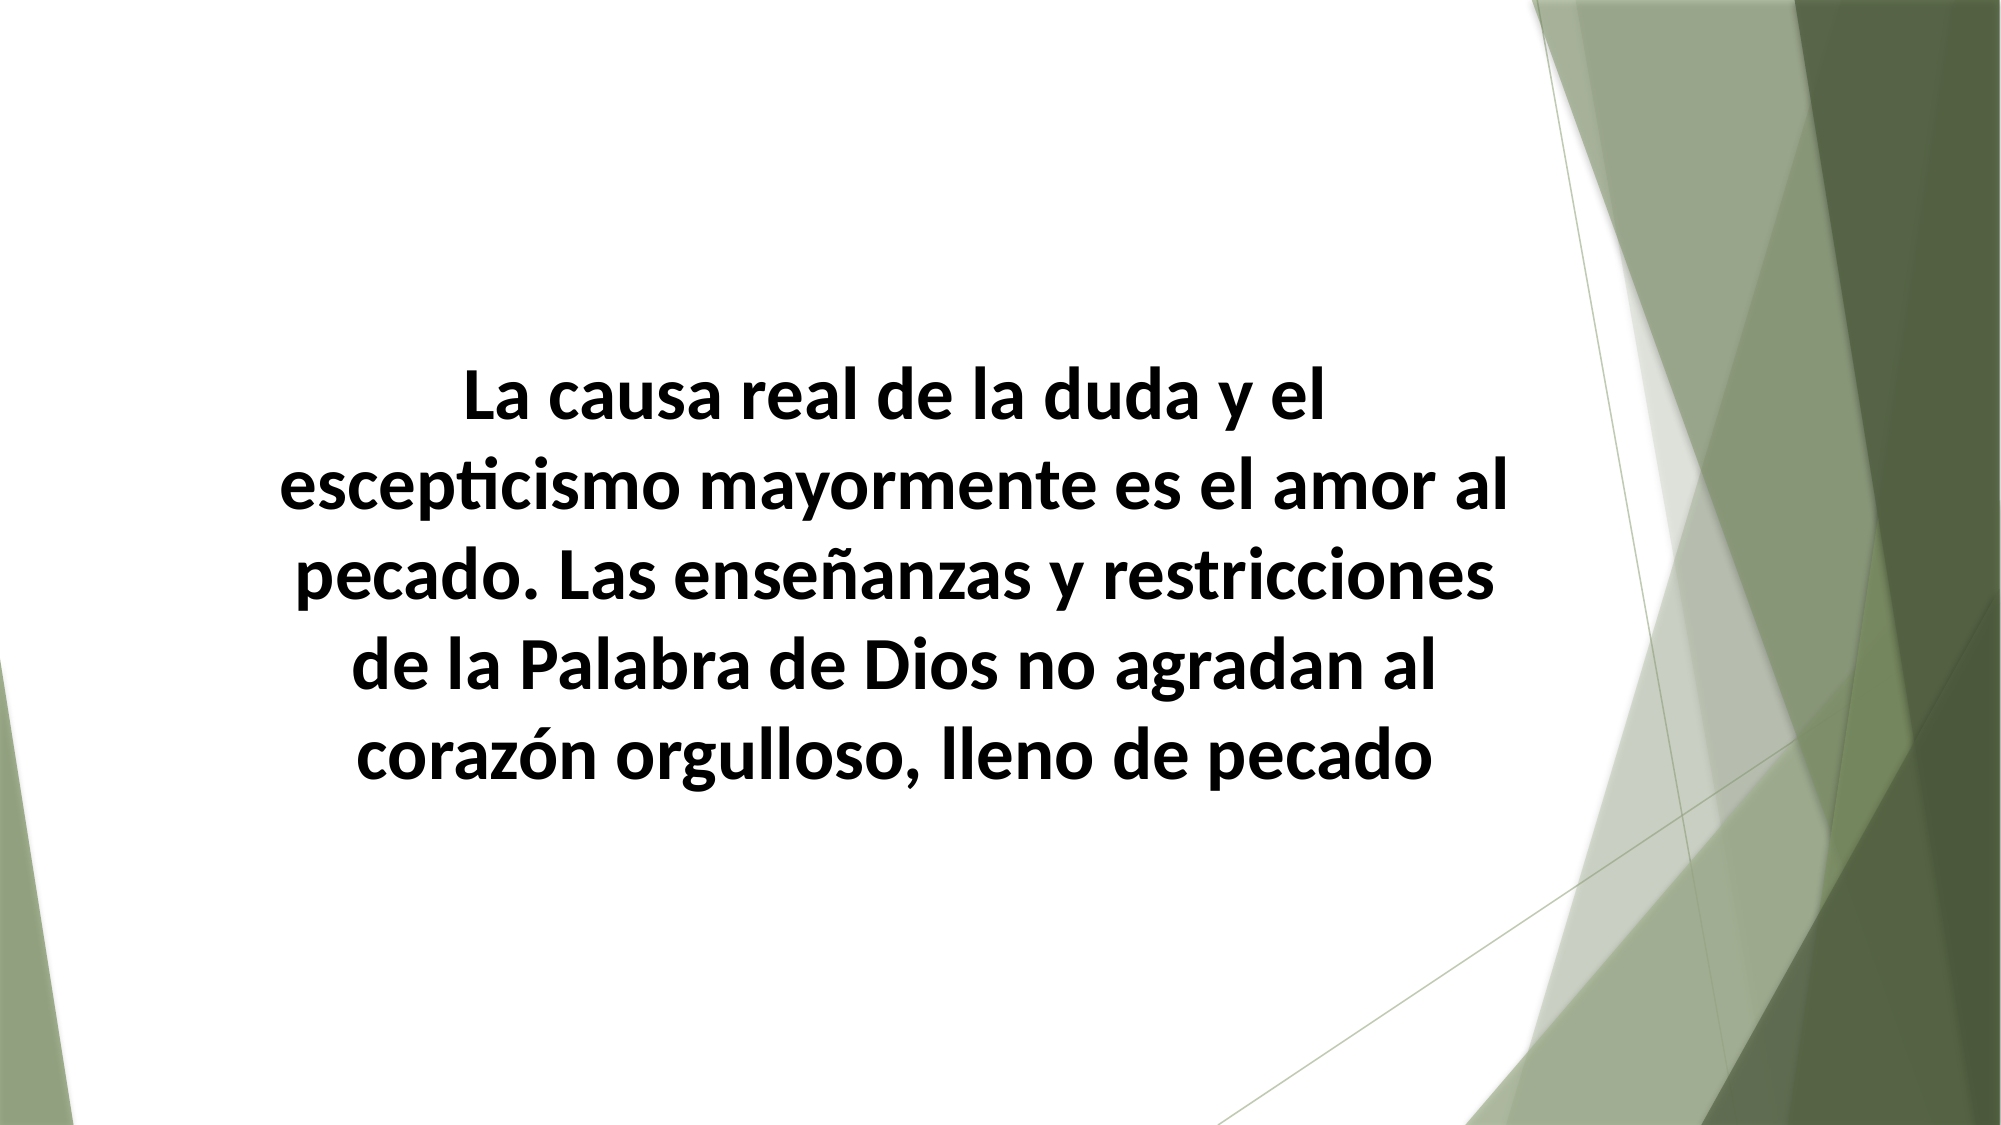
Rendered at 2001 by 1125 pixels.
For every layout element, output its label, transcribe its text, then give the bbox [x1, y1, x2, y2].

text_box La causa real de la duda y el escepticismo mayormente es el amor al pecado. Las enseñanzas y restricciones de la Palabra de Dios no agradan al corazón orgulloso, lleno de pecado [259, 336, 1532, 802]
